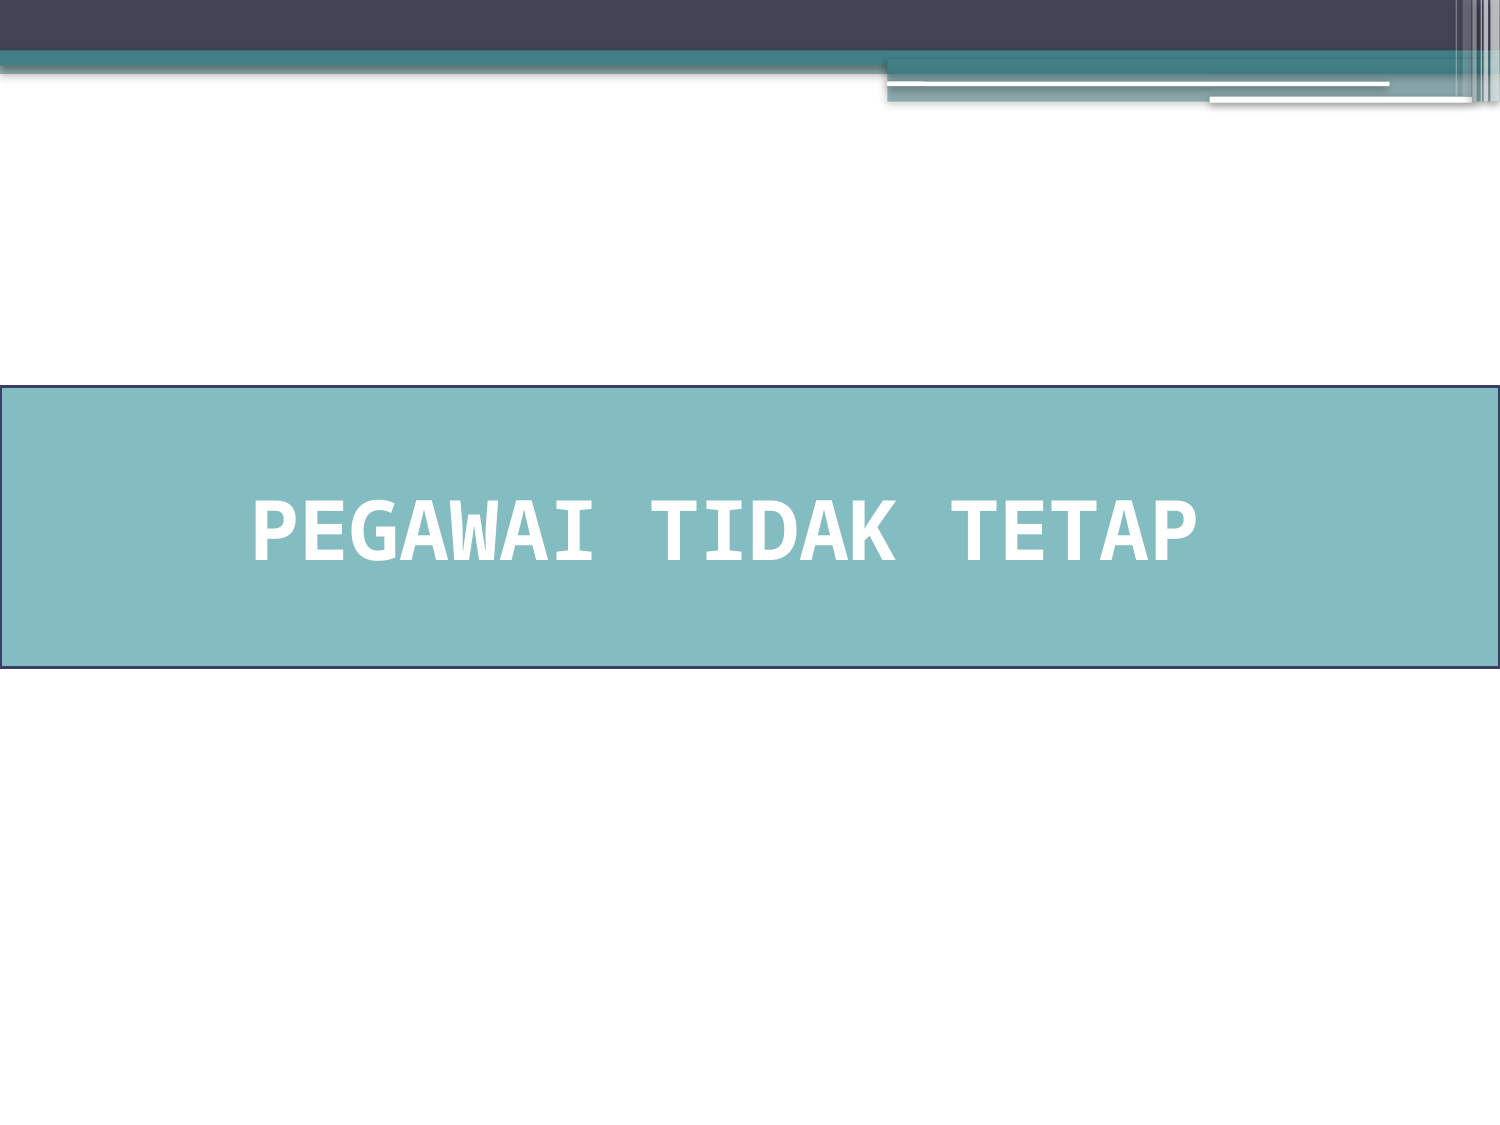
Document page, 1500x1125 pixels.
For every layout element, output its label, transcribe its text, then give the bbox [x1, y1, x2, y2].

text_box PEGAWAI TIDAK TETAP [0, 385, 1500, 669]
